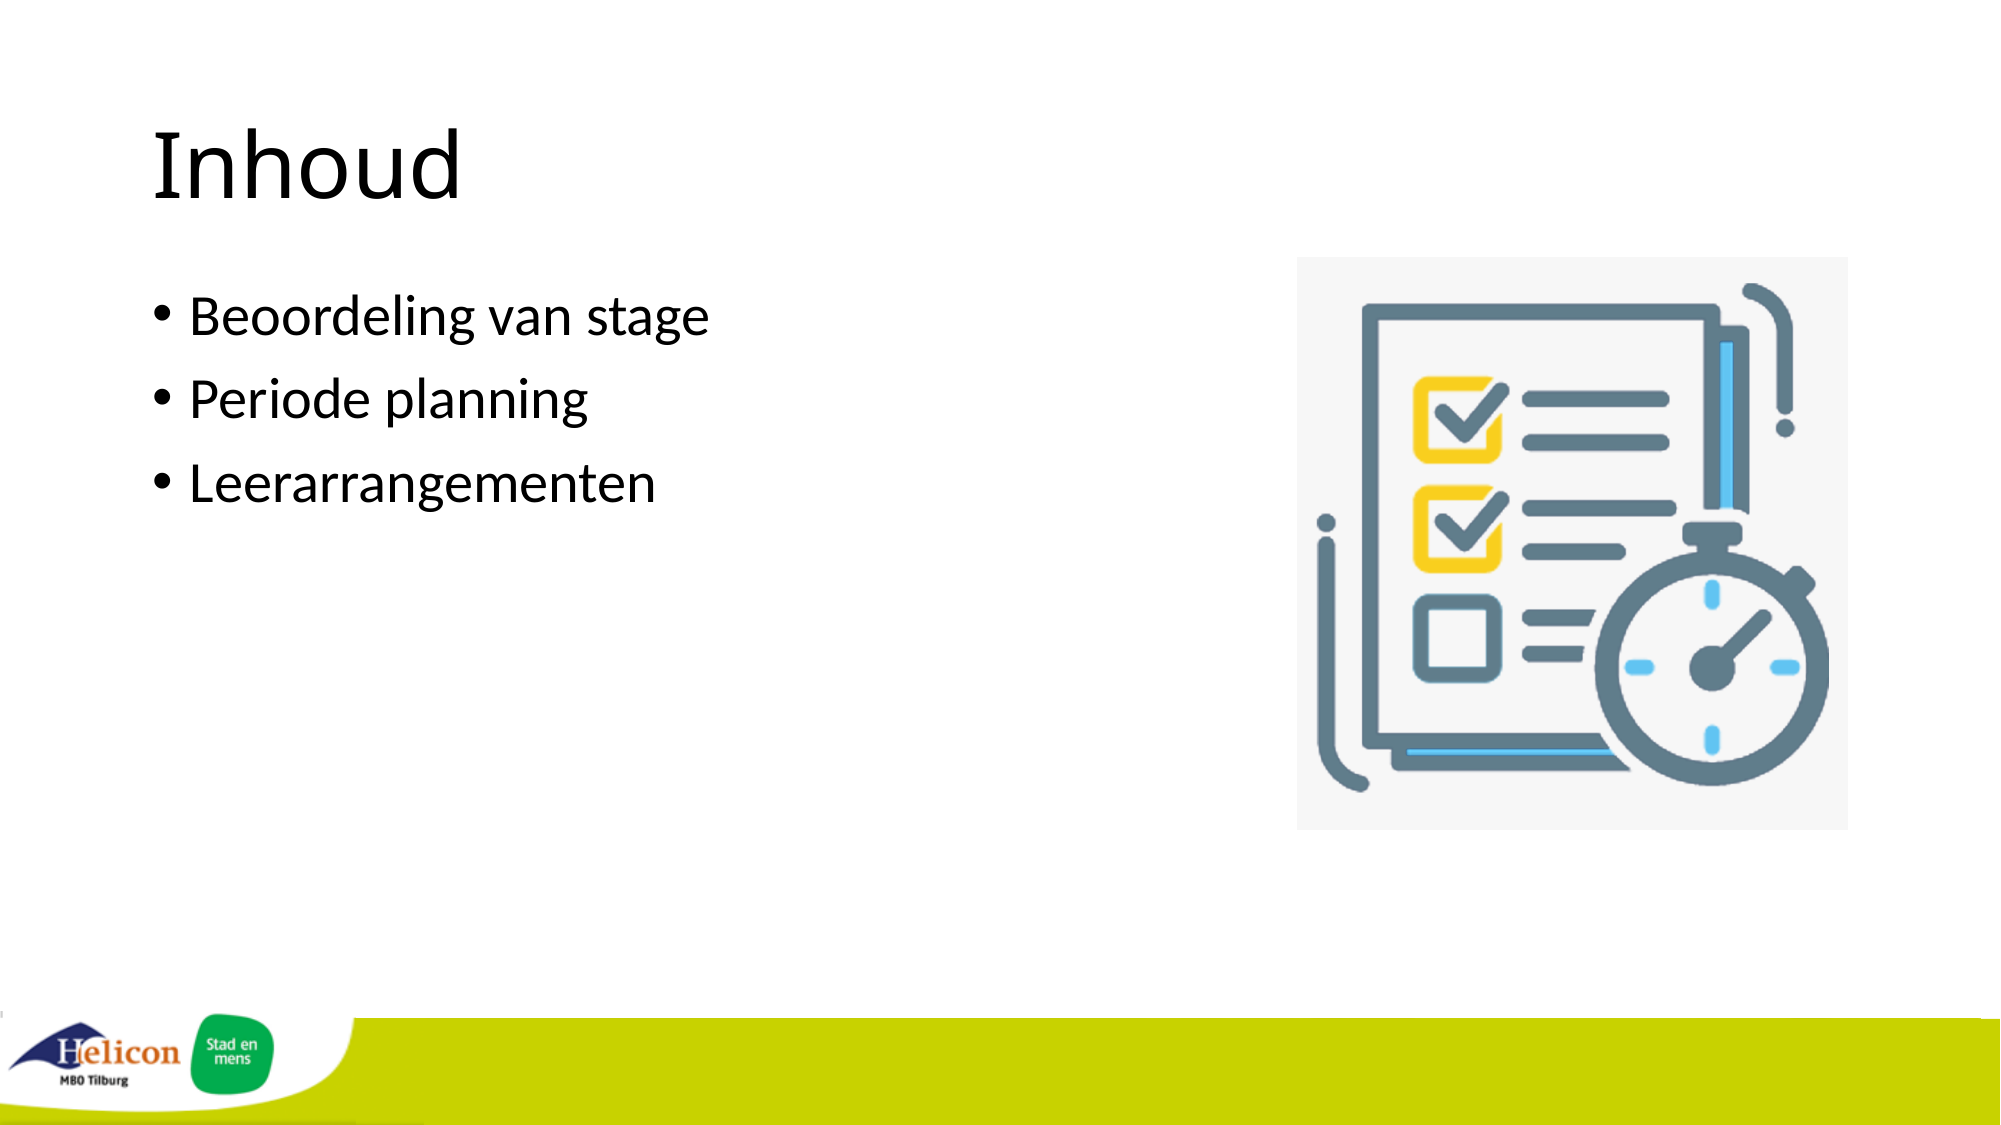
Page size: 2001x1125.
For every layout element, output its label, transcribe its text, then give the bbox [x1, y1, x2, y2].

list Beoordeling van stage Periode planning Leerarrangementen [137, 277, 1863, 992]
title Inhoud [137, 59, 1863, 277]
picture [1297, 256, 1848, 830]
picture [0, 1011, 424, 1125]
